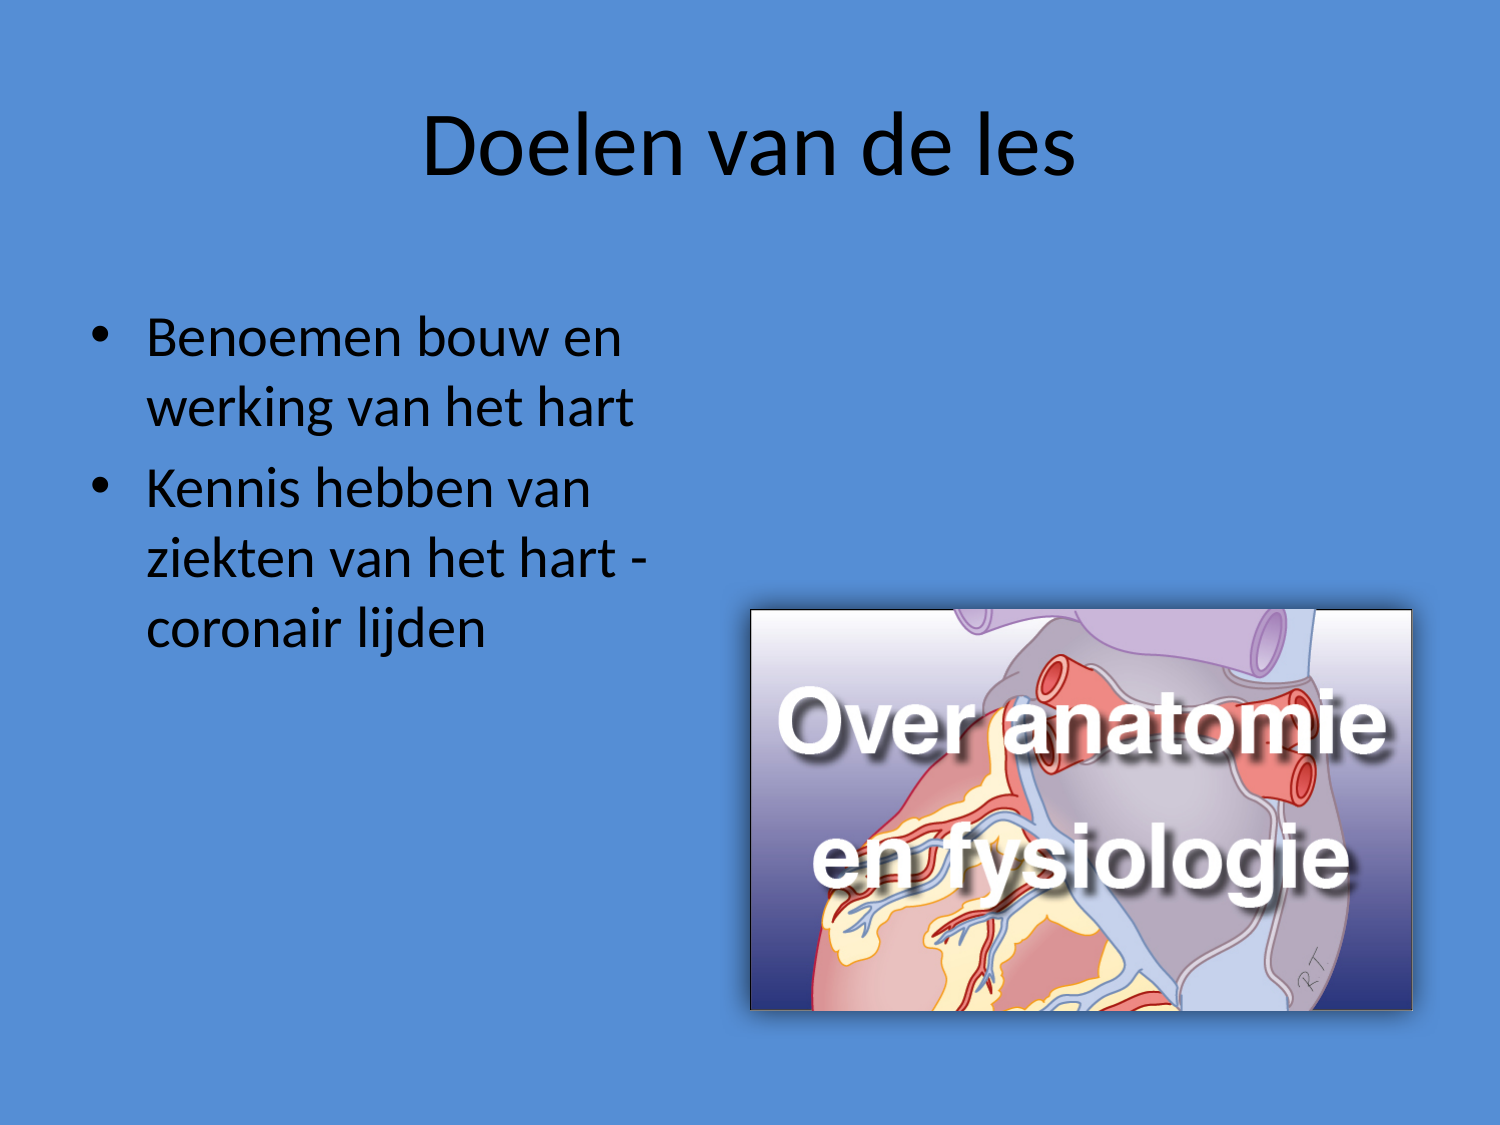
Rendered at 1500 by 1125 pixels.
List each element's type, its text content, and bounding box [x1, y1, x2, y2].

title Doelen van de les [75, 45, 1425, 233]
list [749, 609, 1413, 1012]
list Benoemen bouw en werking van het hart Kennis hebben van ziekten van het hart - coronair lijden [75, 290, 738, 1106]
